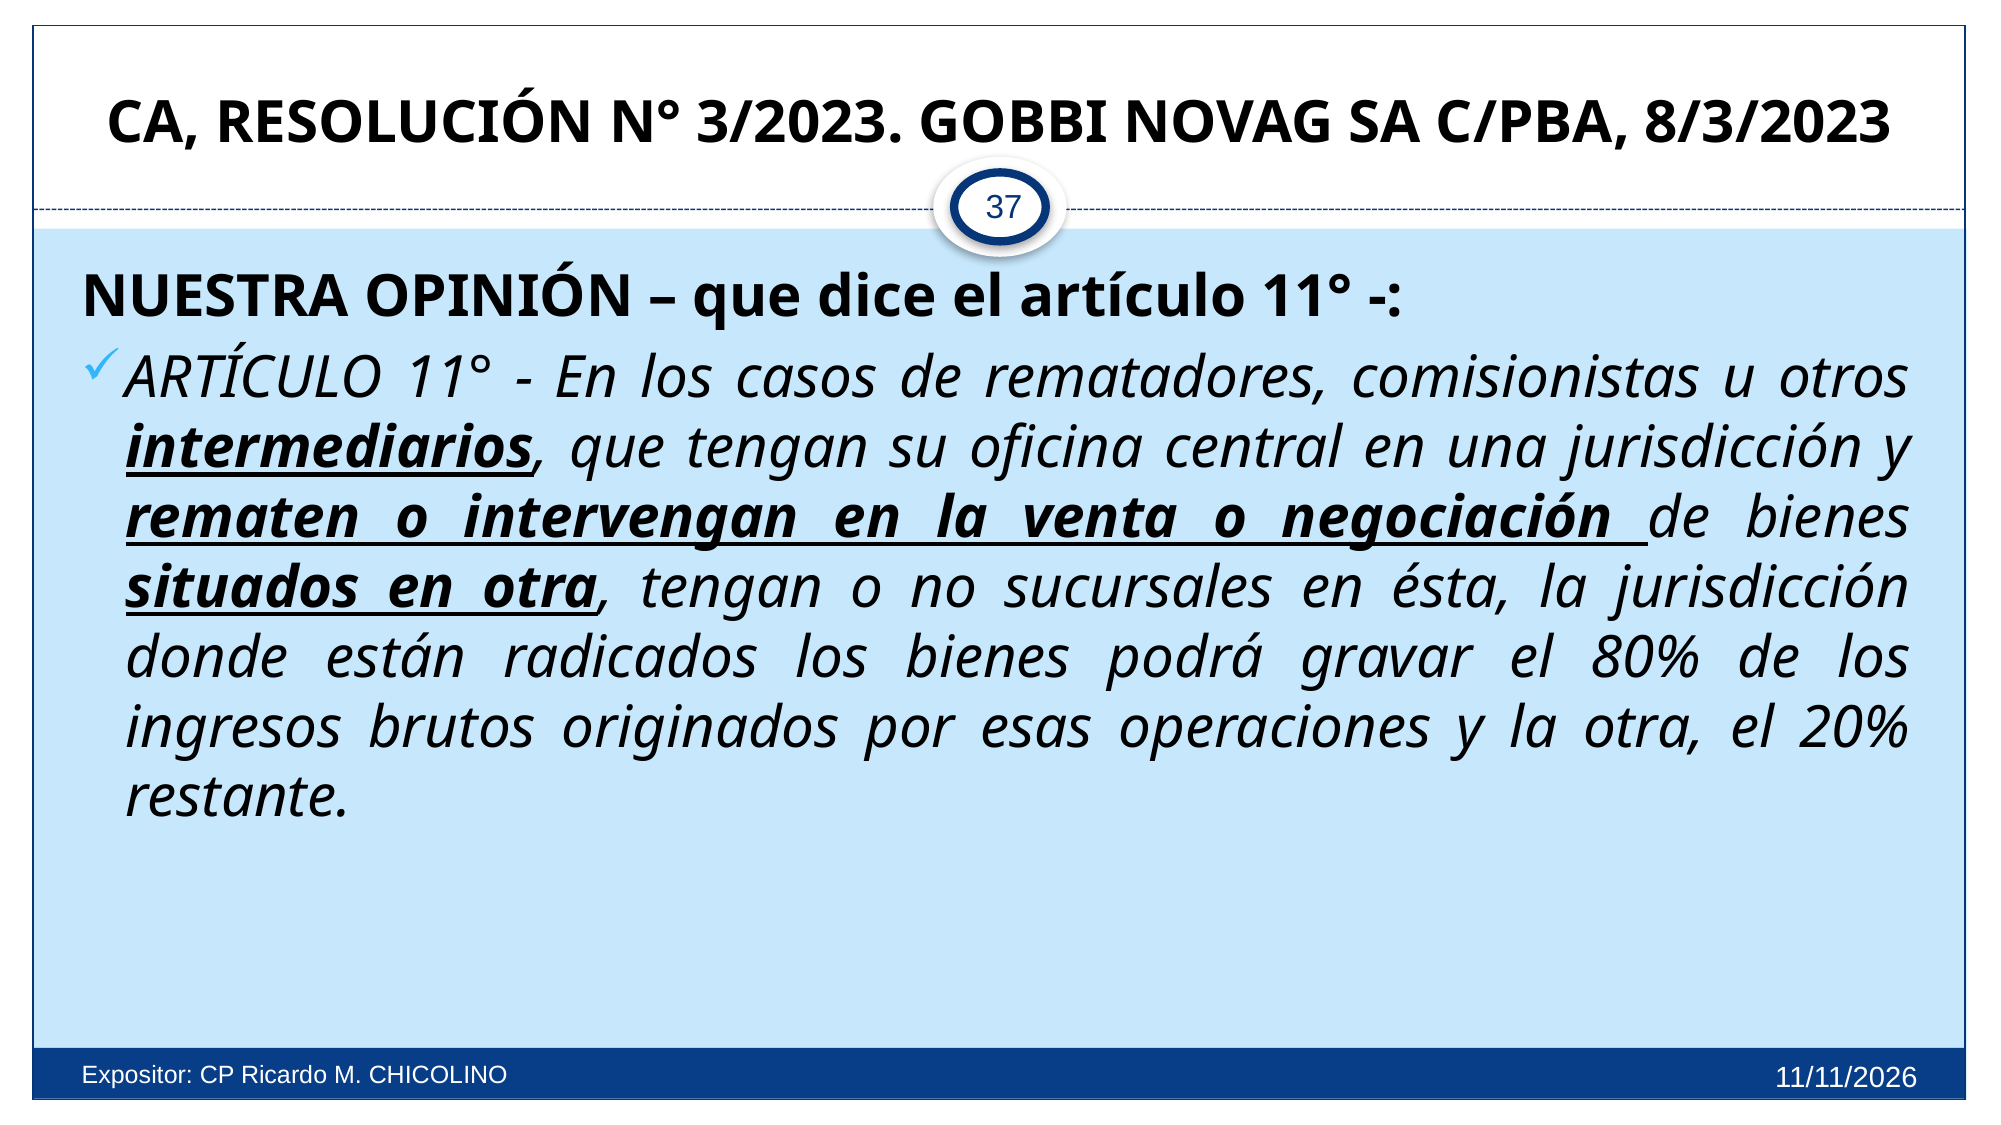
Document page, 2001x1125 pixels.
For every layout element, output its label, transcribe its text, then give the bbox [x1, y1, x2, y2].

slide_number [1266, 1050, 1933, 1111]
list NUESTRA OPINIÓN – que dice el artículo 11° -: ARTÍCULO 11° - En los casos de rematadores, comisionistas u otros intermediarios, que tengan su oficina central en una jurisdicción y rematen o intervengan en la venta o negociación de bienes situados en otra, tengan o no sucursales en ésta, la jurisdicción donde están radicados los bienes podrá gravar el 80% de los ingresos brutos originados por esas operaciones y la otra, el 20% restante. [66, 250, 1926, 1001]
slide_number 37 [954, 168, 1055, 241]
footer Expositor: CP Ricardo M. CHICOLINO [66, 1051, 850, 1112]
title CA, RESOLUCIÓN N° 3/2023. GOBBI NOVAG SA C/PBA, 8/3/2023 [65, 37, 1933, 162]
